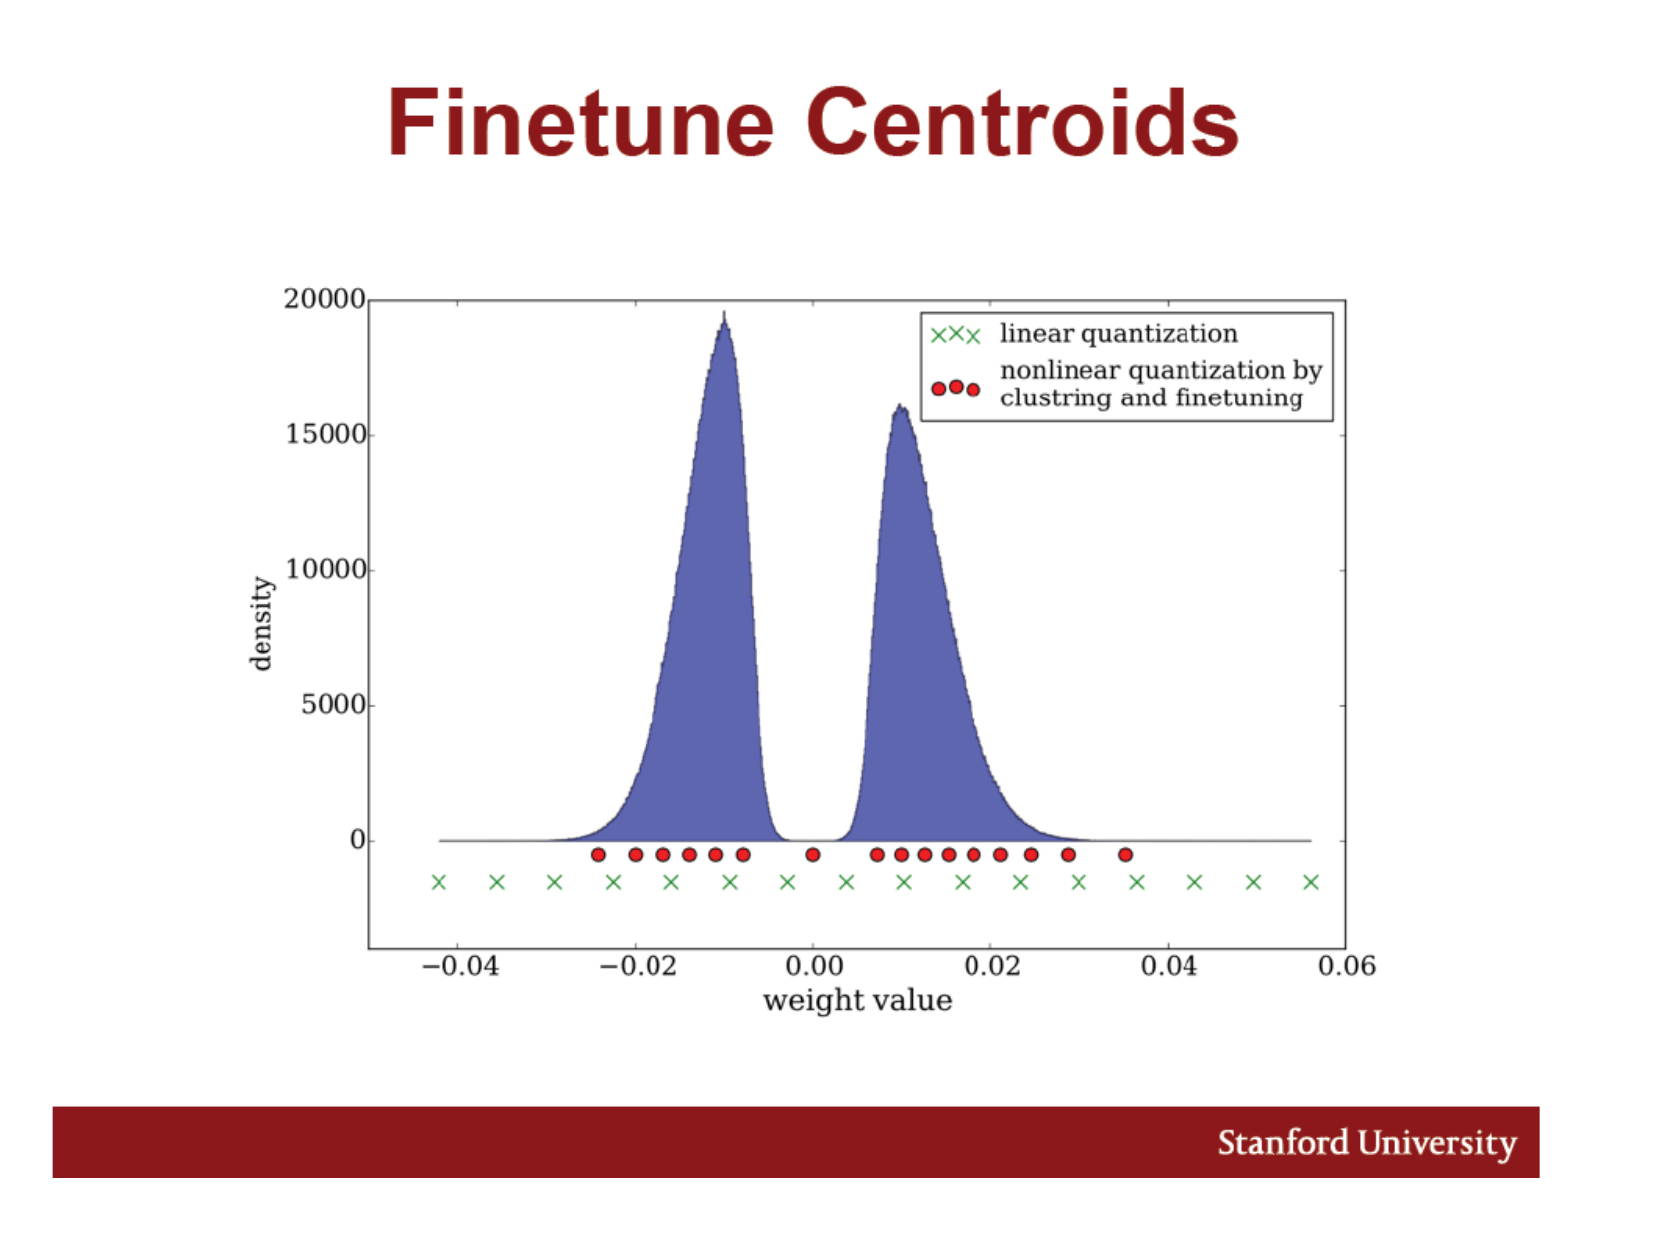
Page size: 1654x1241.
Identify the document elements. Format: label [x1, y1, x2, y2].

picture [52, 21, 1540, 1178]
